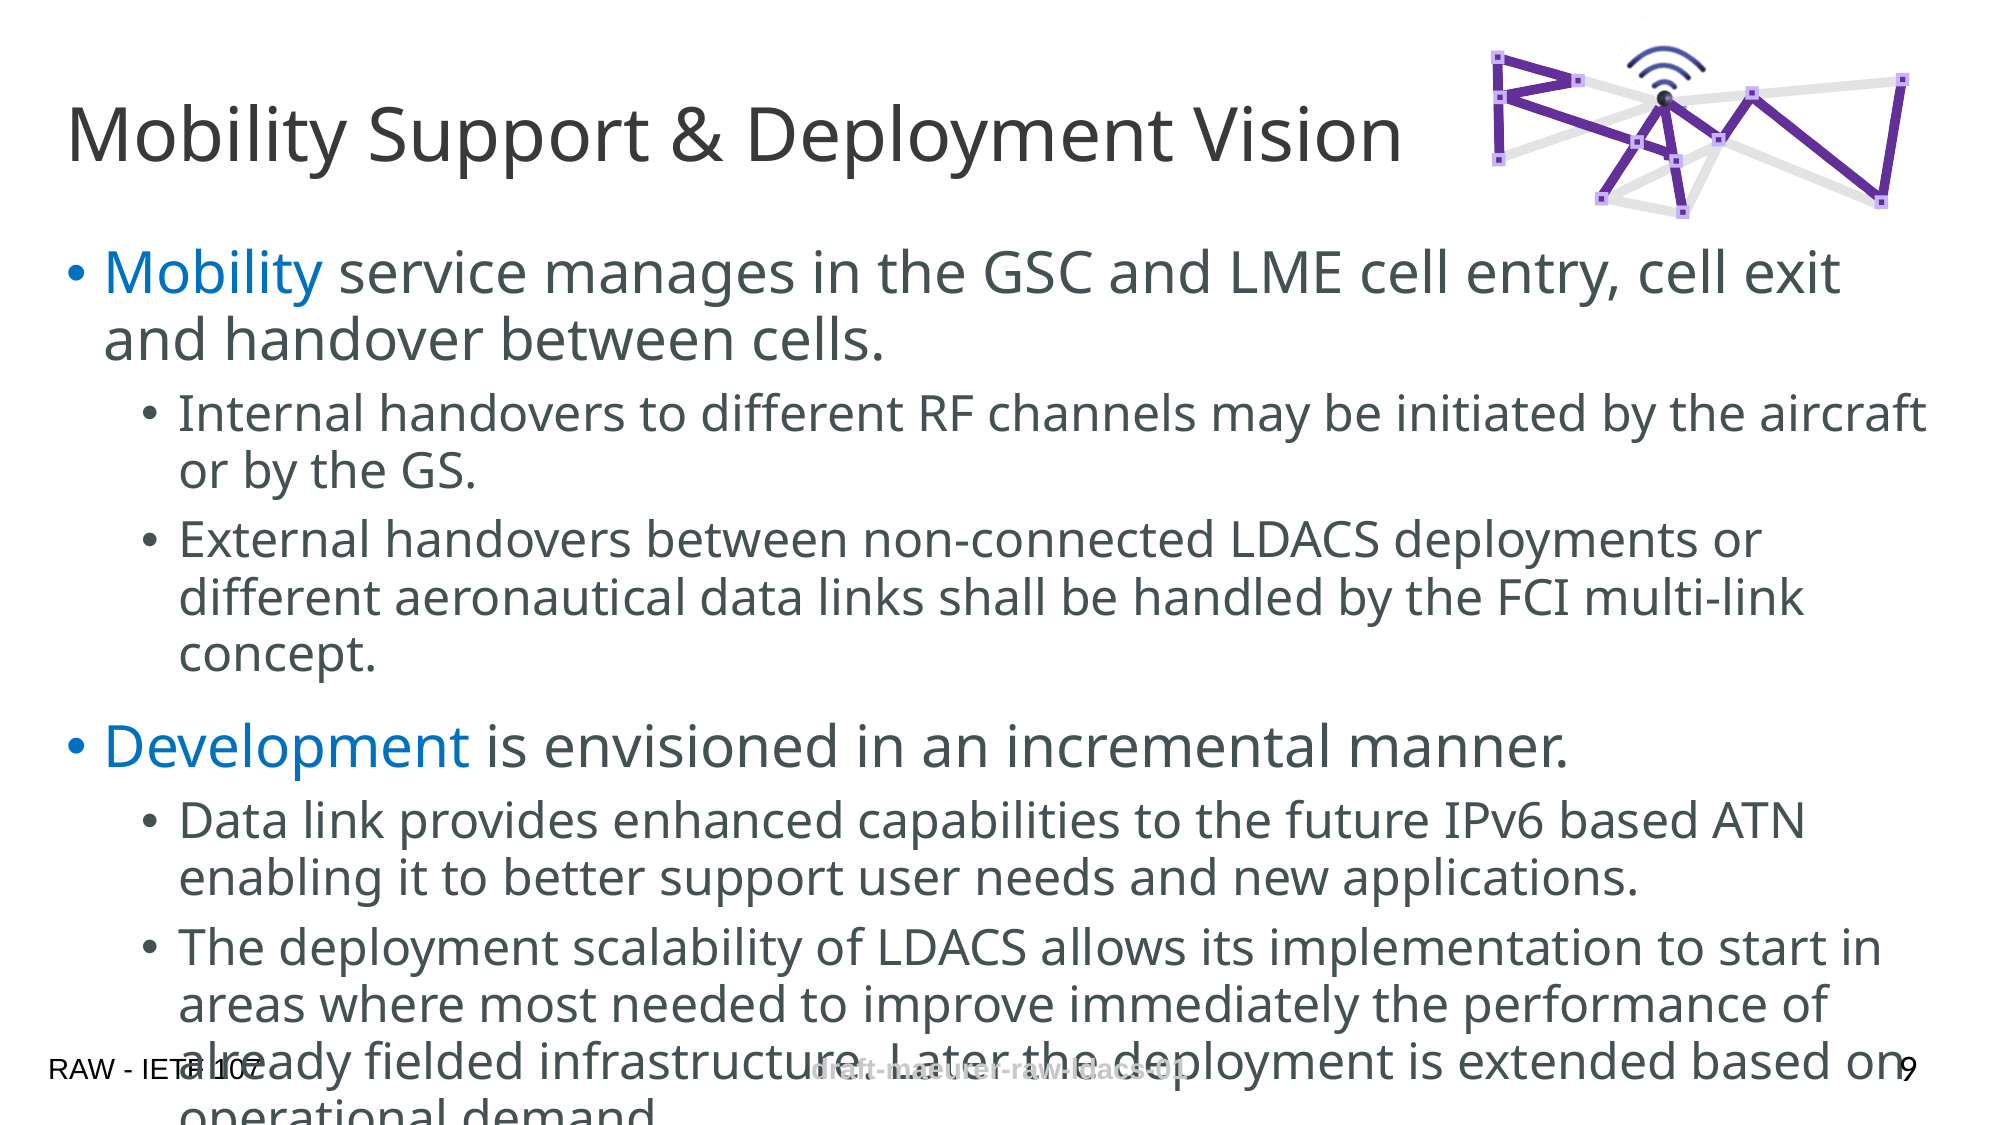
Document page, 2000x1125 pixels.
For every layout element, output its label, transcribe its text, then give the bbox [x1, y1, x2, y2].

list Mobility service manages in the GSC and LME cell entry, cell exit and handover between cells. Internal handovers to different RF channels may be initiated by the aircraft or by the GS. External handovers between non-connected LDACS deployments or different aeronautical data links shall be handled by the FCI multi-link concept. Development is envisioned in an incremental manner. Data link provides enhanced capabilities to the future IPv6 based ATN enabling it to better support user needs and new applications. The deployment scalability of LDACS allows its implementation to start in areas where most needed to improve immediately the performance of already fielded infrastructure. Later the deployment is extended based on operational demand [51, 232, 1960, 1048]
title Mobility Support & Deployment Vision [50, 70, 1927, 209]
footer draft-maeurer-raw-ldacs-01 [662, 1038, 1338, 1099]
slide_number 9 [1482, 1036, 1933, 1097]
picture [1464, 0, 1956, 232]
